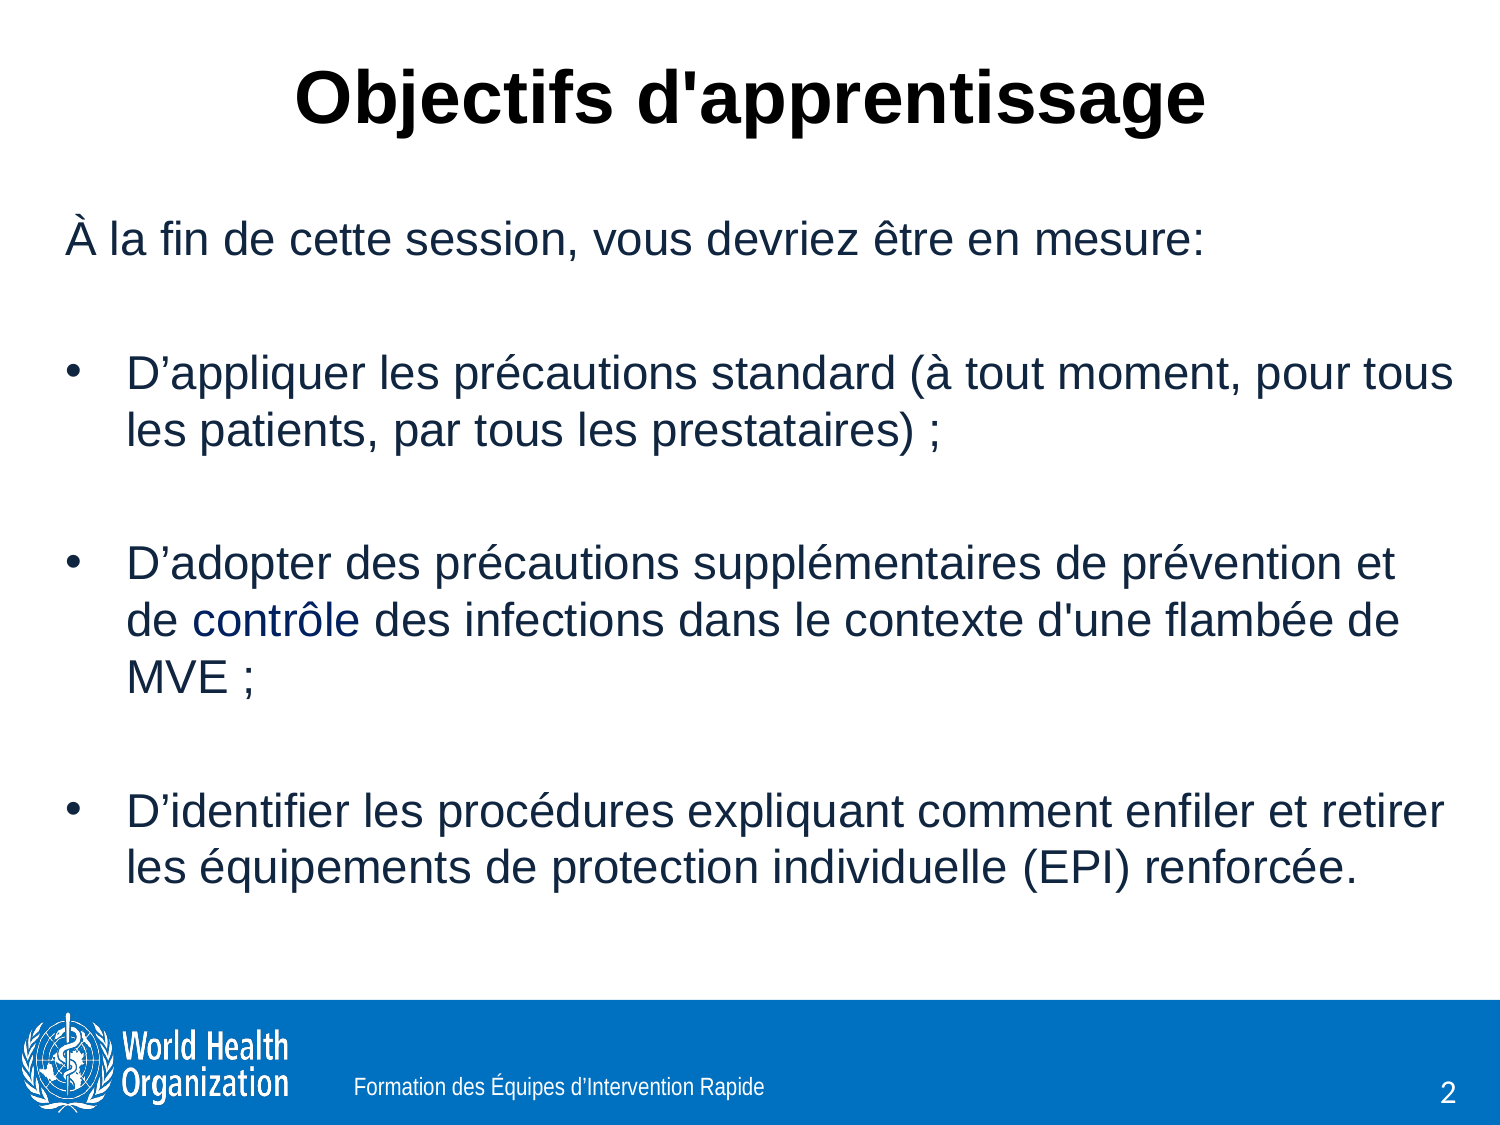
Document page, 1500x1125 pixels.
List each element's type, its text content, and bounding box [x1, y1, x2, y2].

list À la fin de cette session, vous devriez être en mesure: D’appliquer les précautions standard (à tout moment, pour tous les patients, par tous les prestataires) ; D’adopter des précautions supplémentaires de prévention et de contrôle des infections dans le contexte d'une flambée de MVE ; D’identifier les procédures expliquant comment enfiler et retirer les équipements de protection individuelle (EPI) renforcée. [64, 208, 1461, 957]
picture [21, 1012, 288, 1113]
title Objectifs d'apprentissage [76, 0, 1427, 188]
